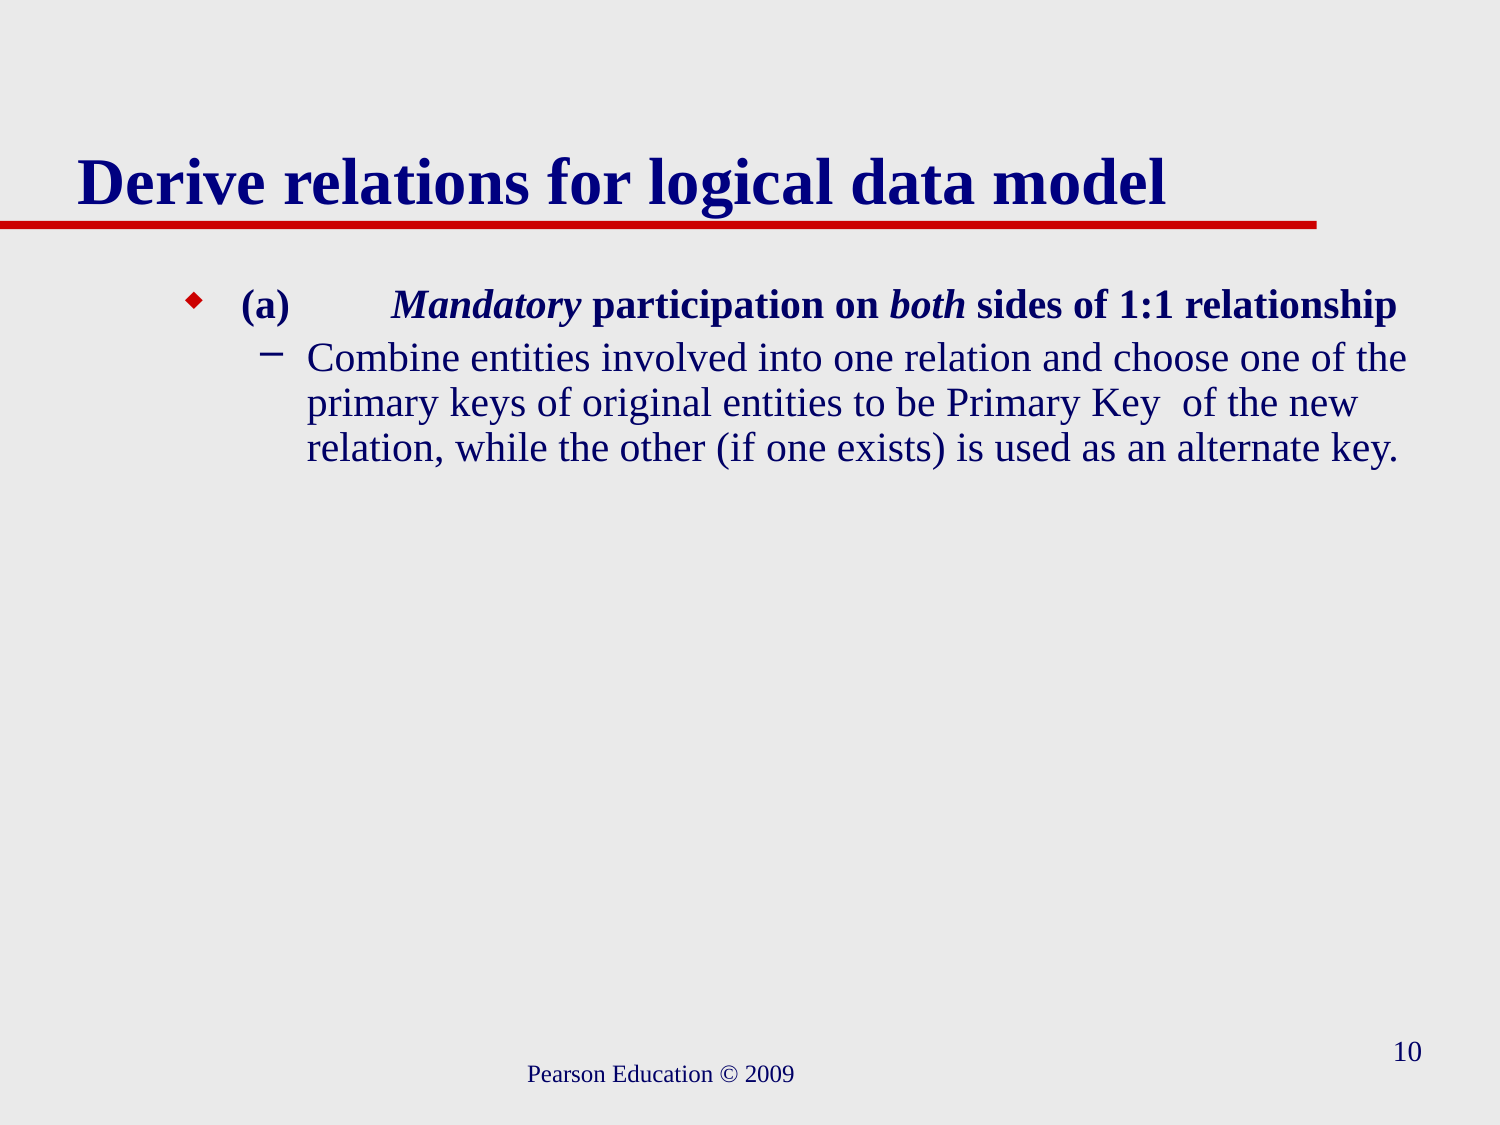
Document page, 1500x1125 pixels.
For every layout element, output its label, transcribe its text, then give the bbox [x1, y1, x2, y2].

list (a) Mandatory participation on both sides of 1:1 relationship Combine entities involved into one relation and choose one of the primary keys of original entities to be Primary Key of the new relation, while the other (if one exists) is used as an alternate key. [169, 274, 1438, 951]
slide_number 10 [1124, 1012, 1438, 1088]
text_box Pearson Education © 2009 [512, 1050, 1038, 1095]
title Derive relations for logical data model [62, 43, 1338, 226]
